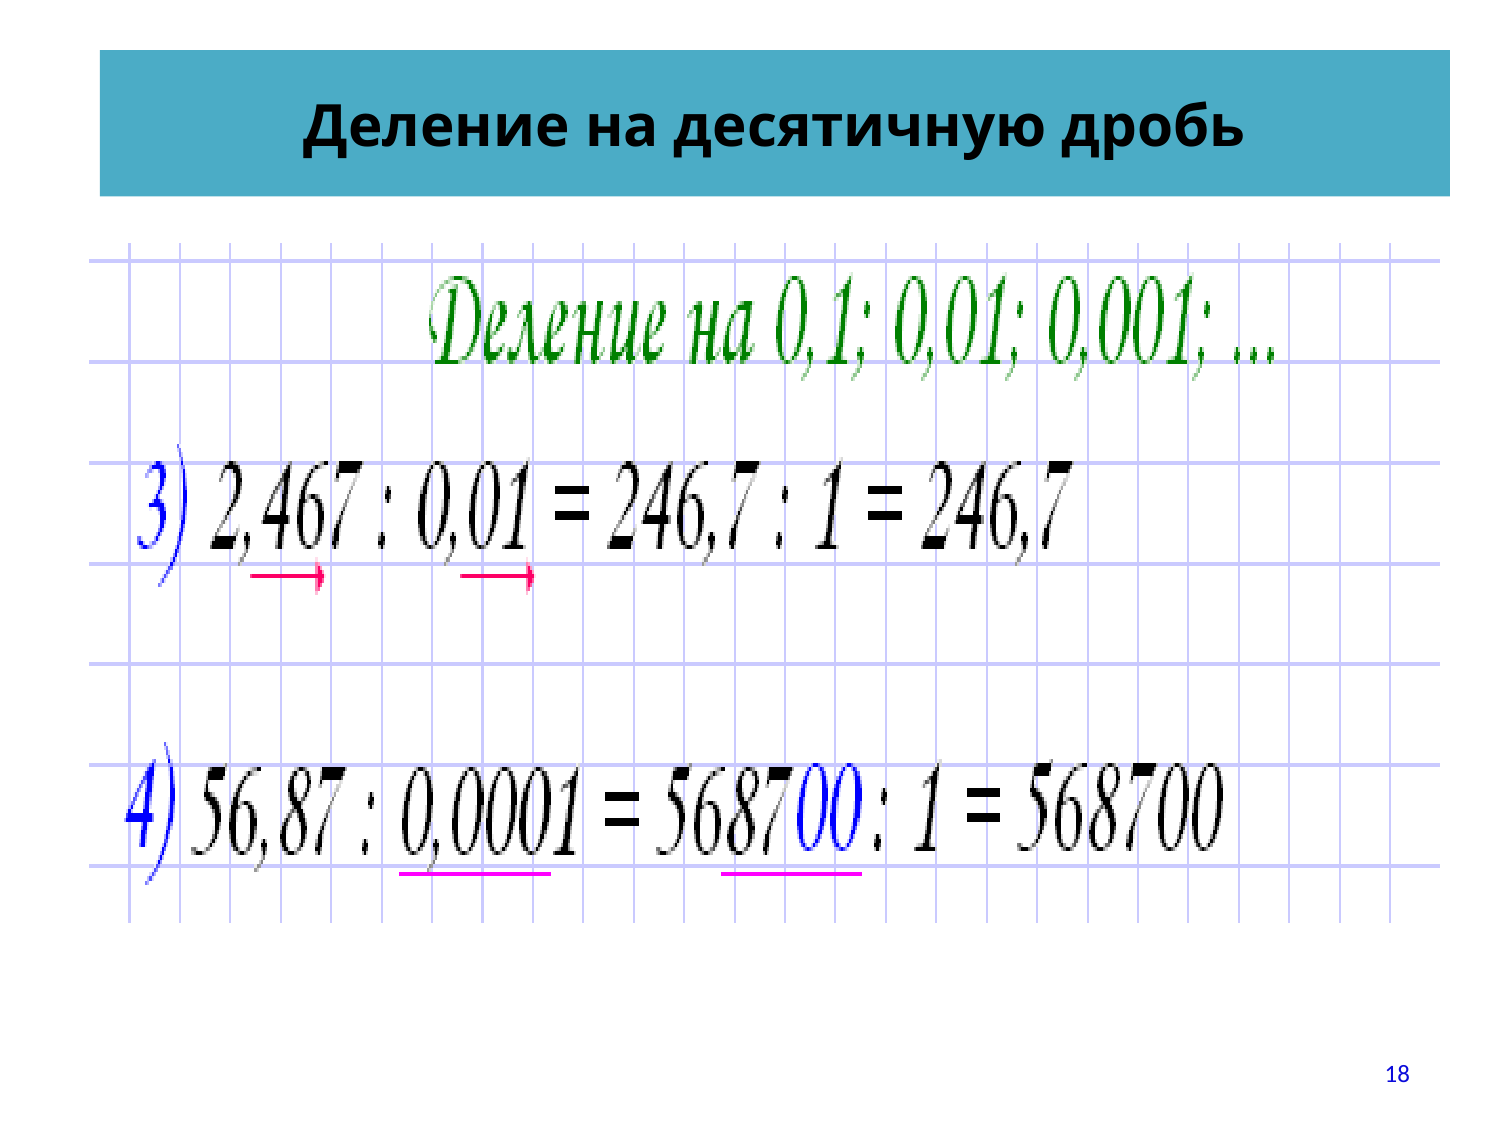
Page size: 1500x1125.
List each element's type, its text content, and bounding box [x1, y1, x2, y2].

title Деление на десятичную дробь [99, 50, 1450, 197]
picture [89, 243, 1441, 923]
slide_number 18 [1074, 1042, 1425, 1103]
